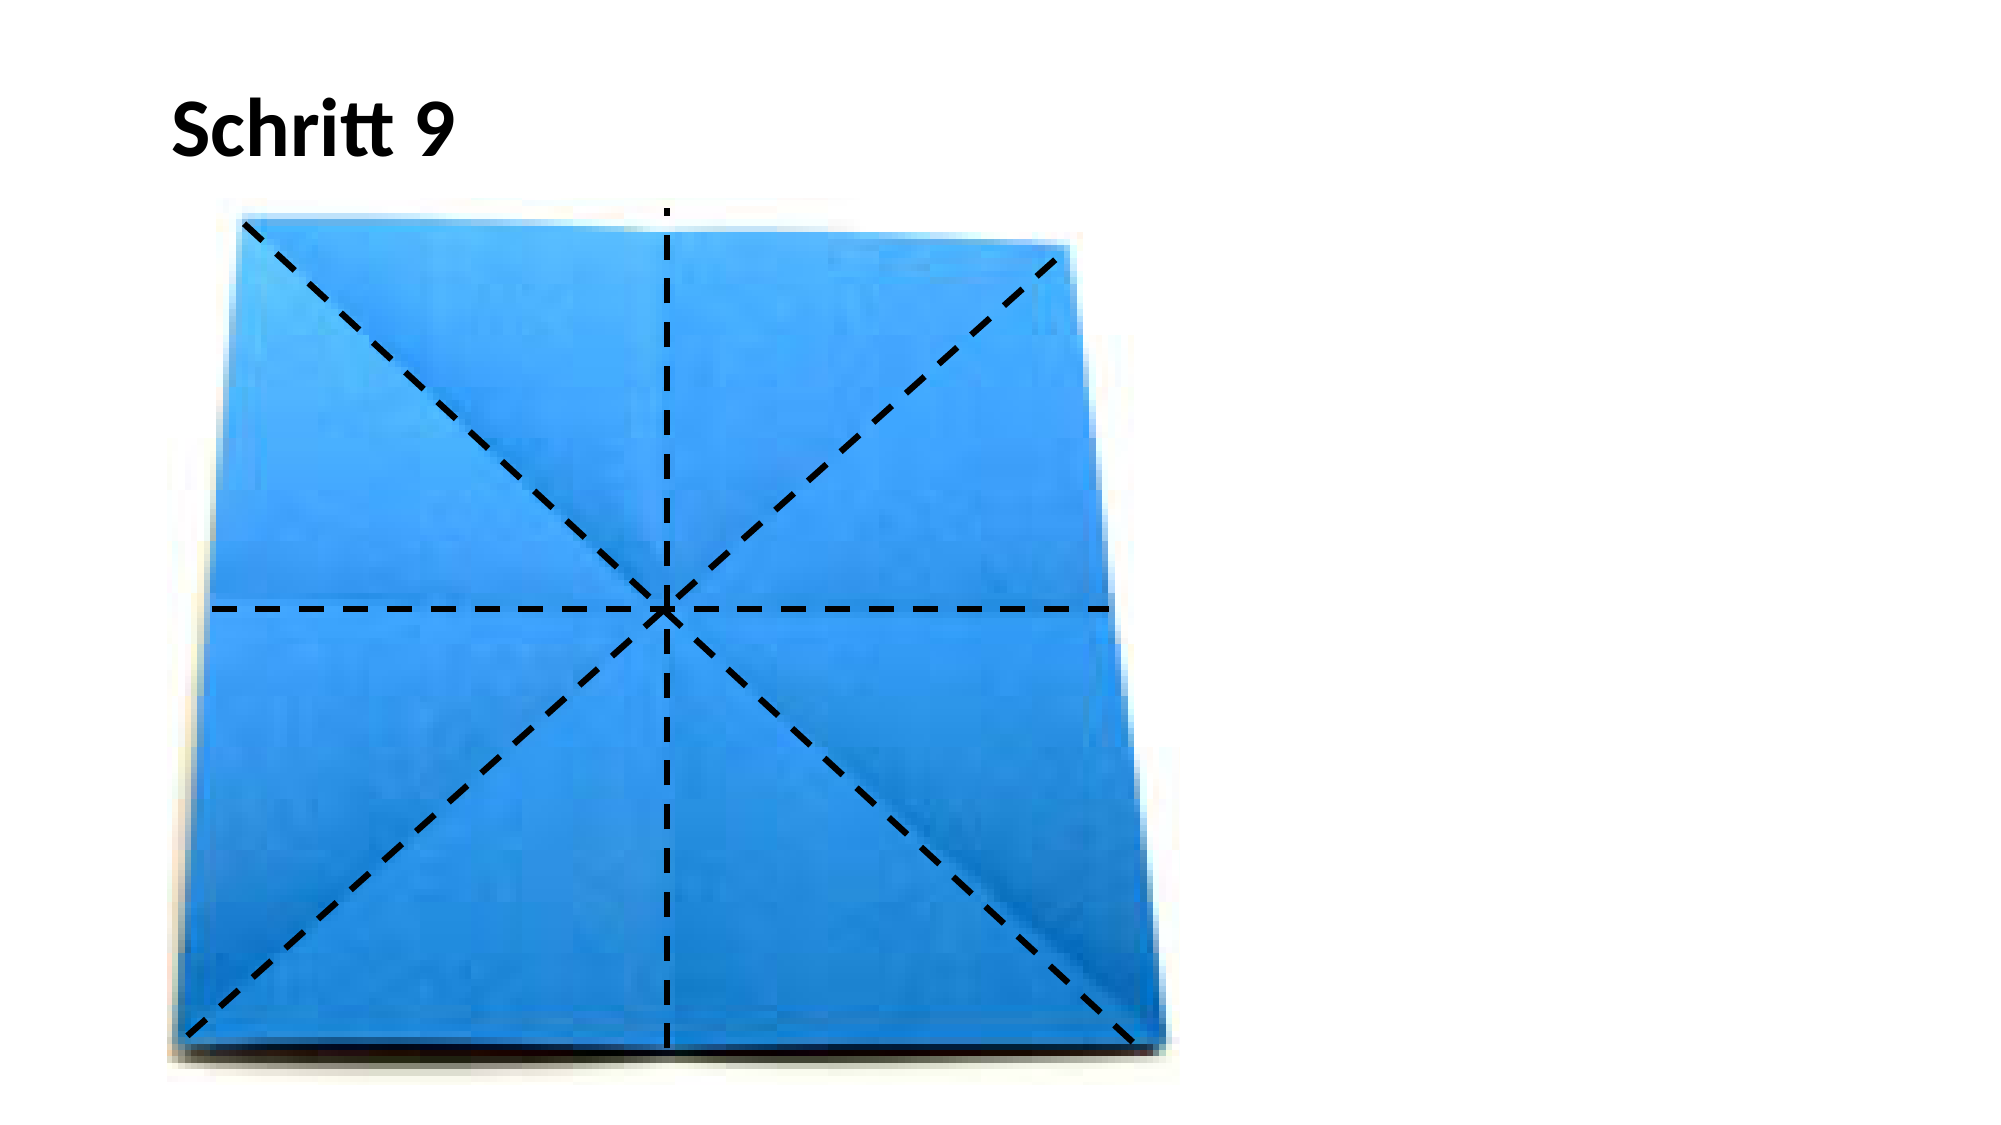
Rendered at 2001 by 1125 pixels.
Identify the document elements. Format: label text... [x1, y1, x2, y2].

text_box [187, 254, 243, 1036]
text_box Schritt 9 [156, 59, 472, 181]
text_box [243, 223, 1133, 1043]
picture [167, 198, 1180, 1085]
